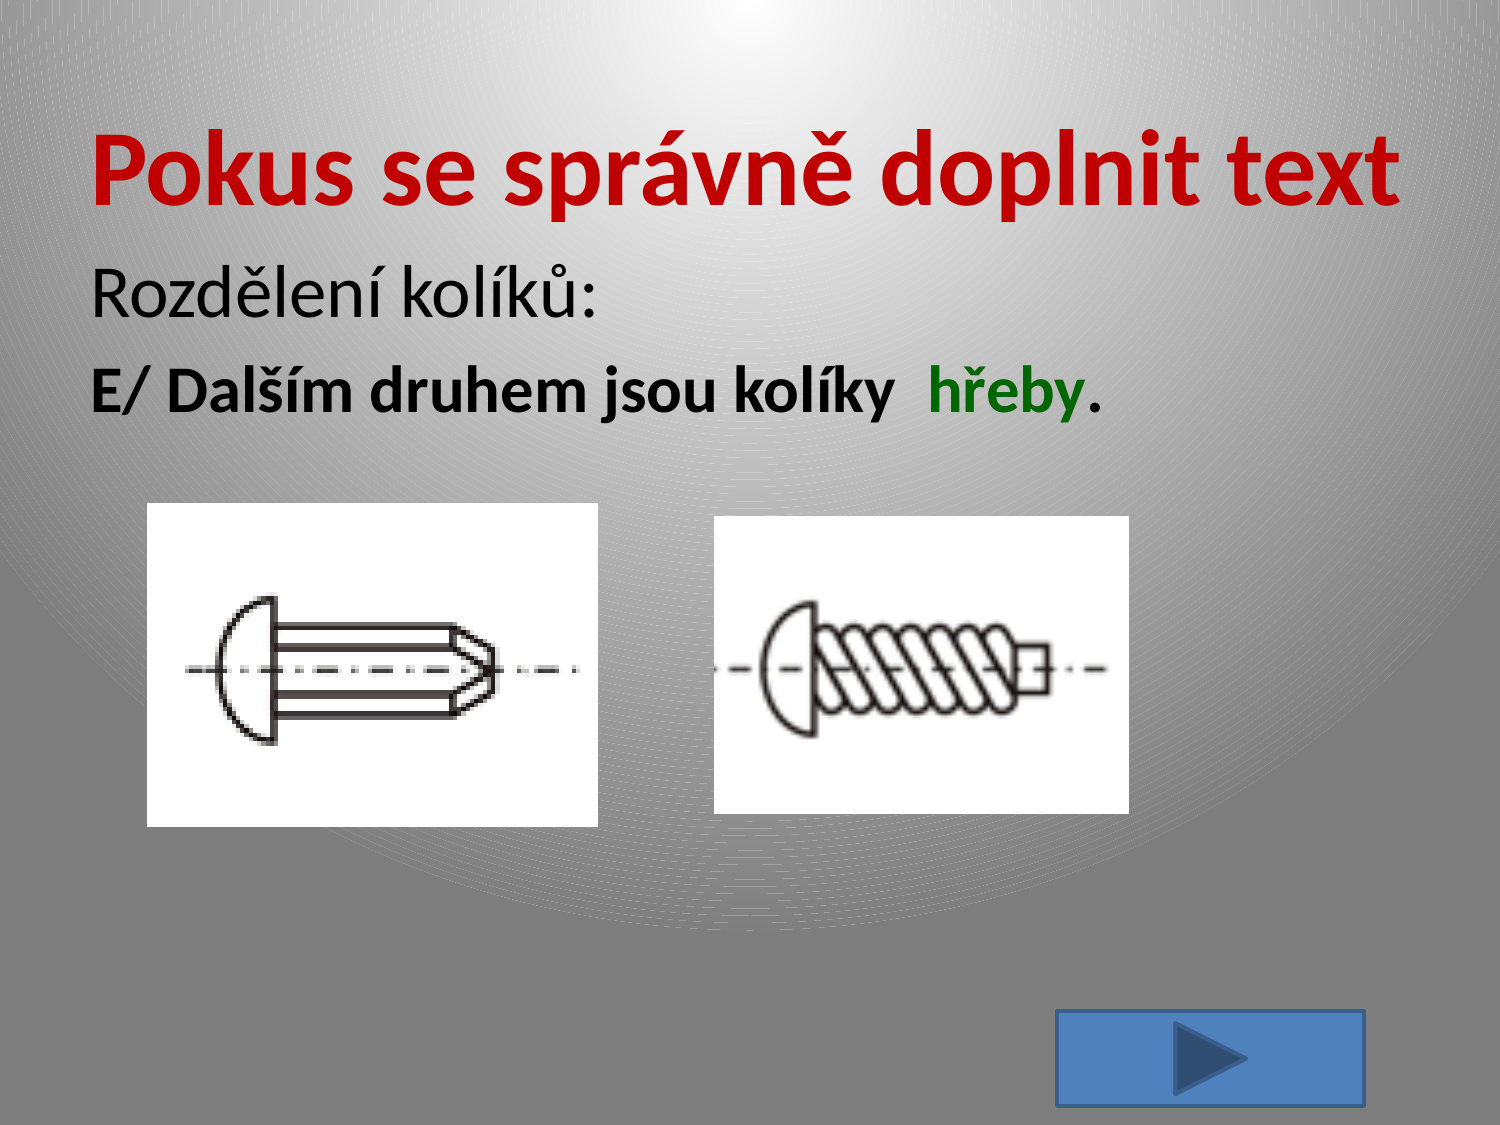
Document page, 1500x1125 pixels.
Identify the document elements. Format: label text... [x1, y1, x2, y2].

text_box [1055, 1009, 1366, 1108]
picture [714, 515, 1129, 814]
picture [147, 503, 598, 827]
list Pokus se správně doplnit text Rozdělení kolíků: E/ Dalším druhem jsou kolíky hřeby. [75, 90, 1425, 965]
